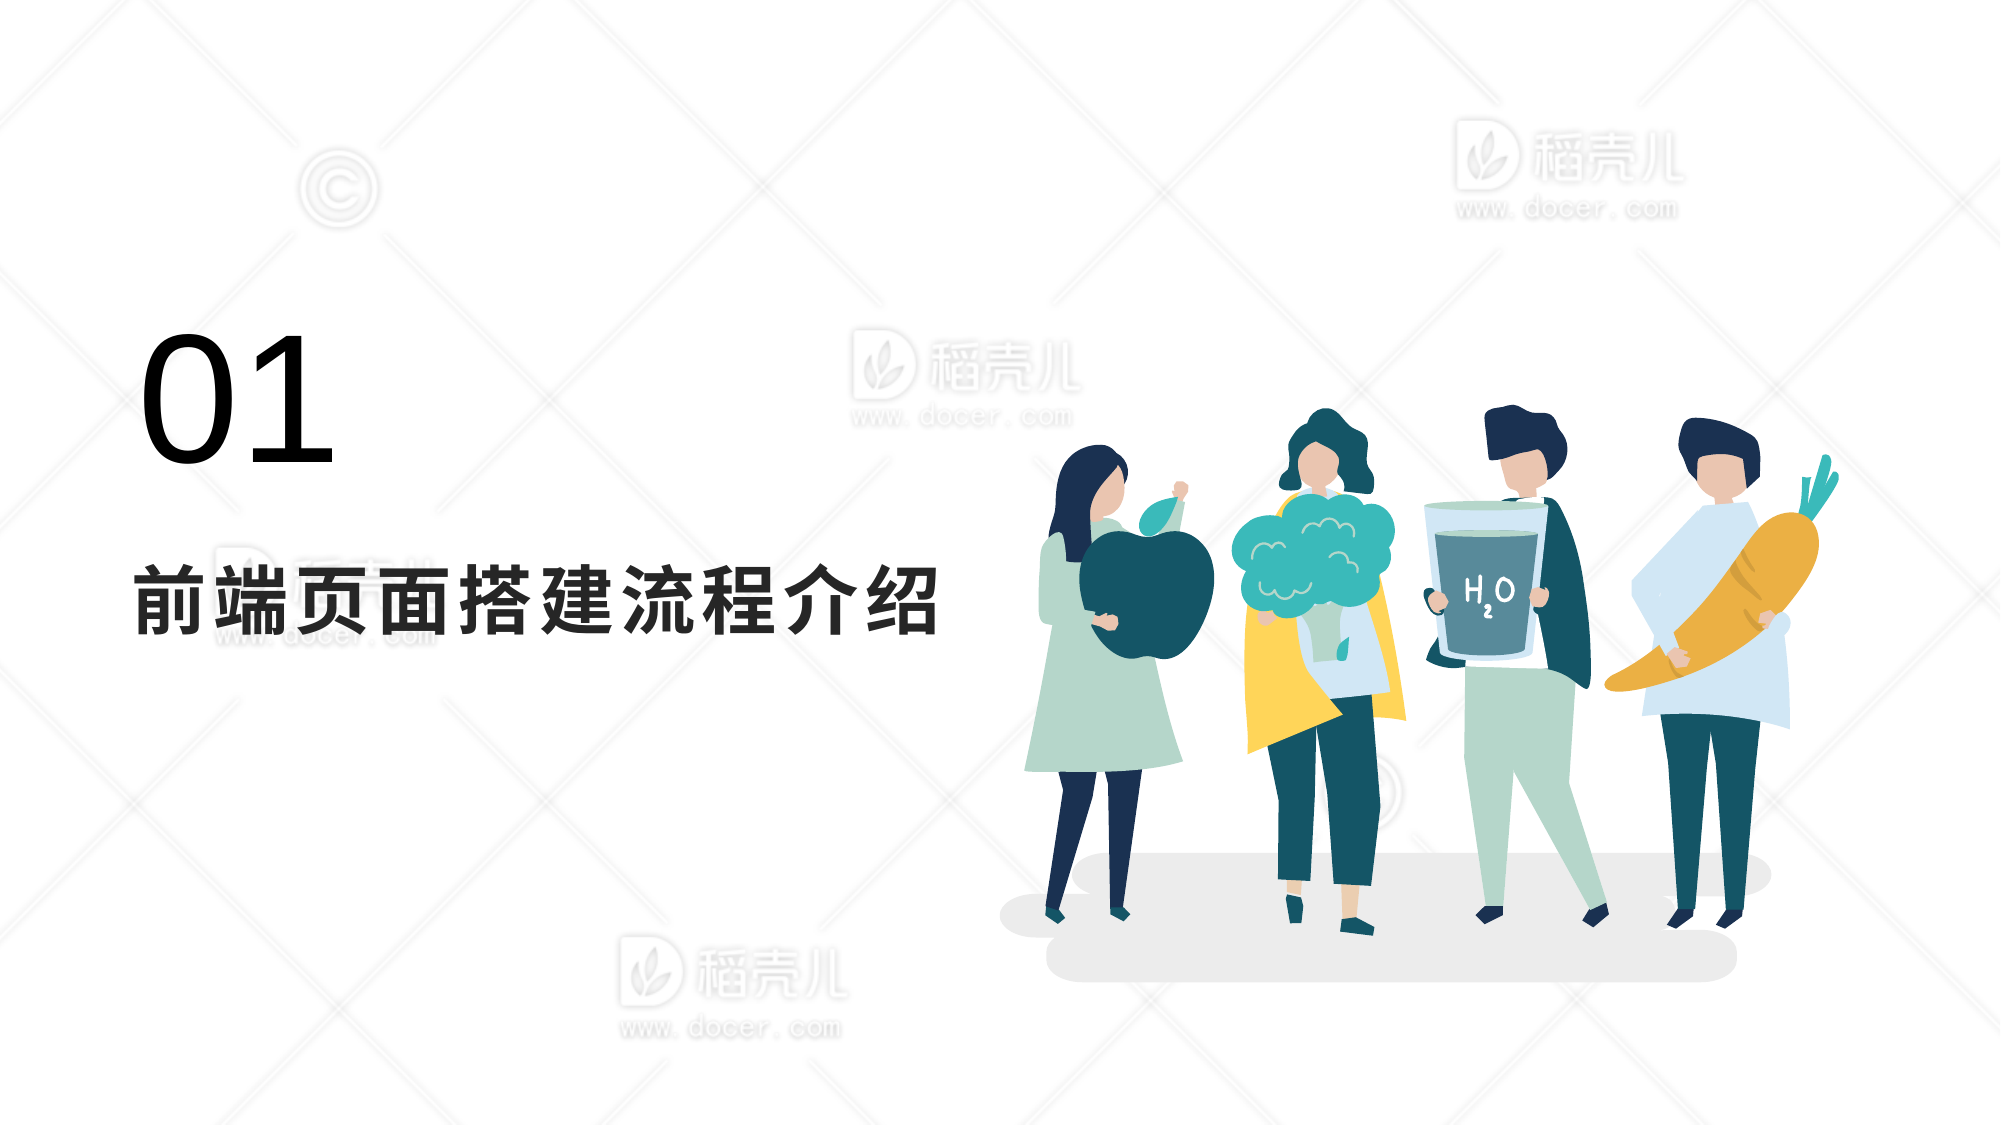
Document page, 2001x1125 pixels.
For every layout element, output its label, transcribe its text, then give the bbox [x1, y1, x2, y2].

text_box 01 [85, 259, 394, 520]
picture [0, 0, 2001, 1125]
title 前端页面搭建流程介绍 [117, 485, 1057, 644]
